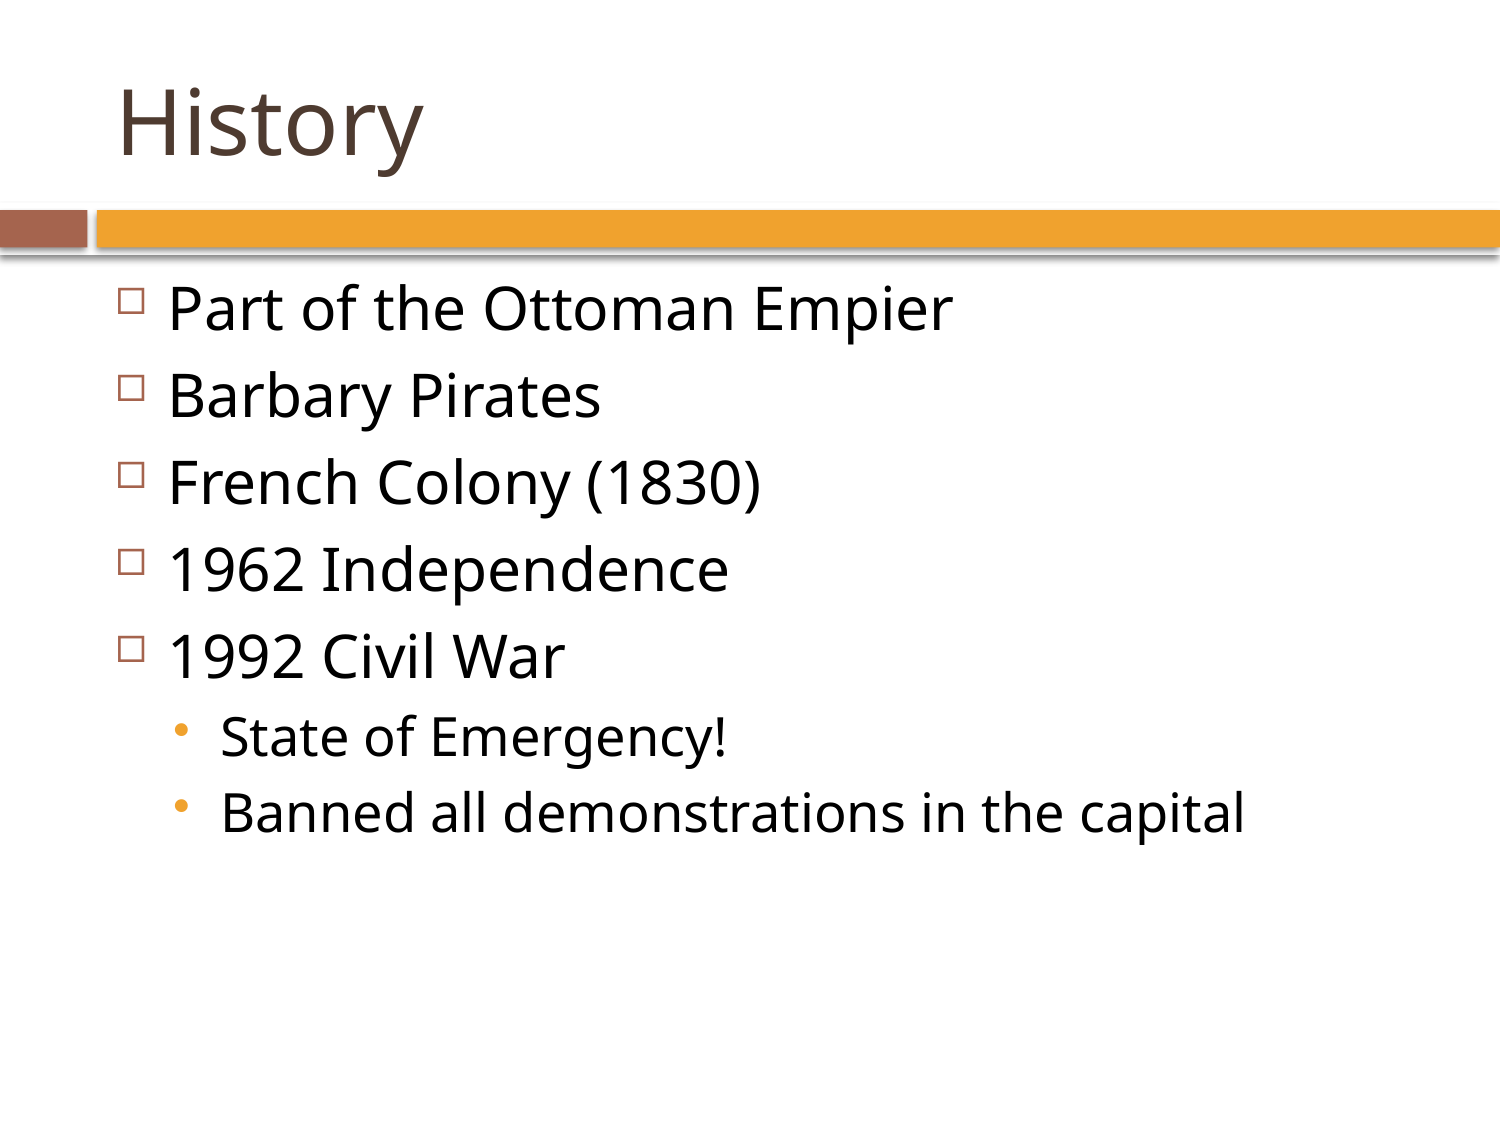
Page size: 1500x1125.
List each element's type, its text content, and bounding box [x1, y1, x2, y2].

list Part of the Ottoman Empier Barbary Pirates French Colony (1830) 1962 Independence 1992 Civil War State of Emergency! Banned all demonstrations in the capital [100, 262, 1438, 1000]
title History [100, 37, 1438, 200]
